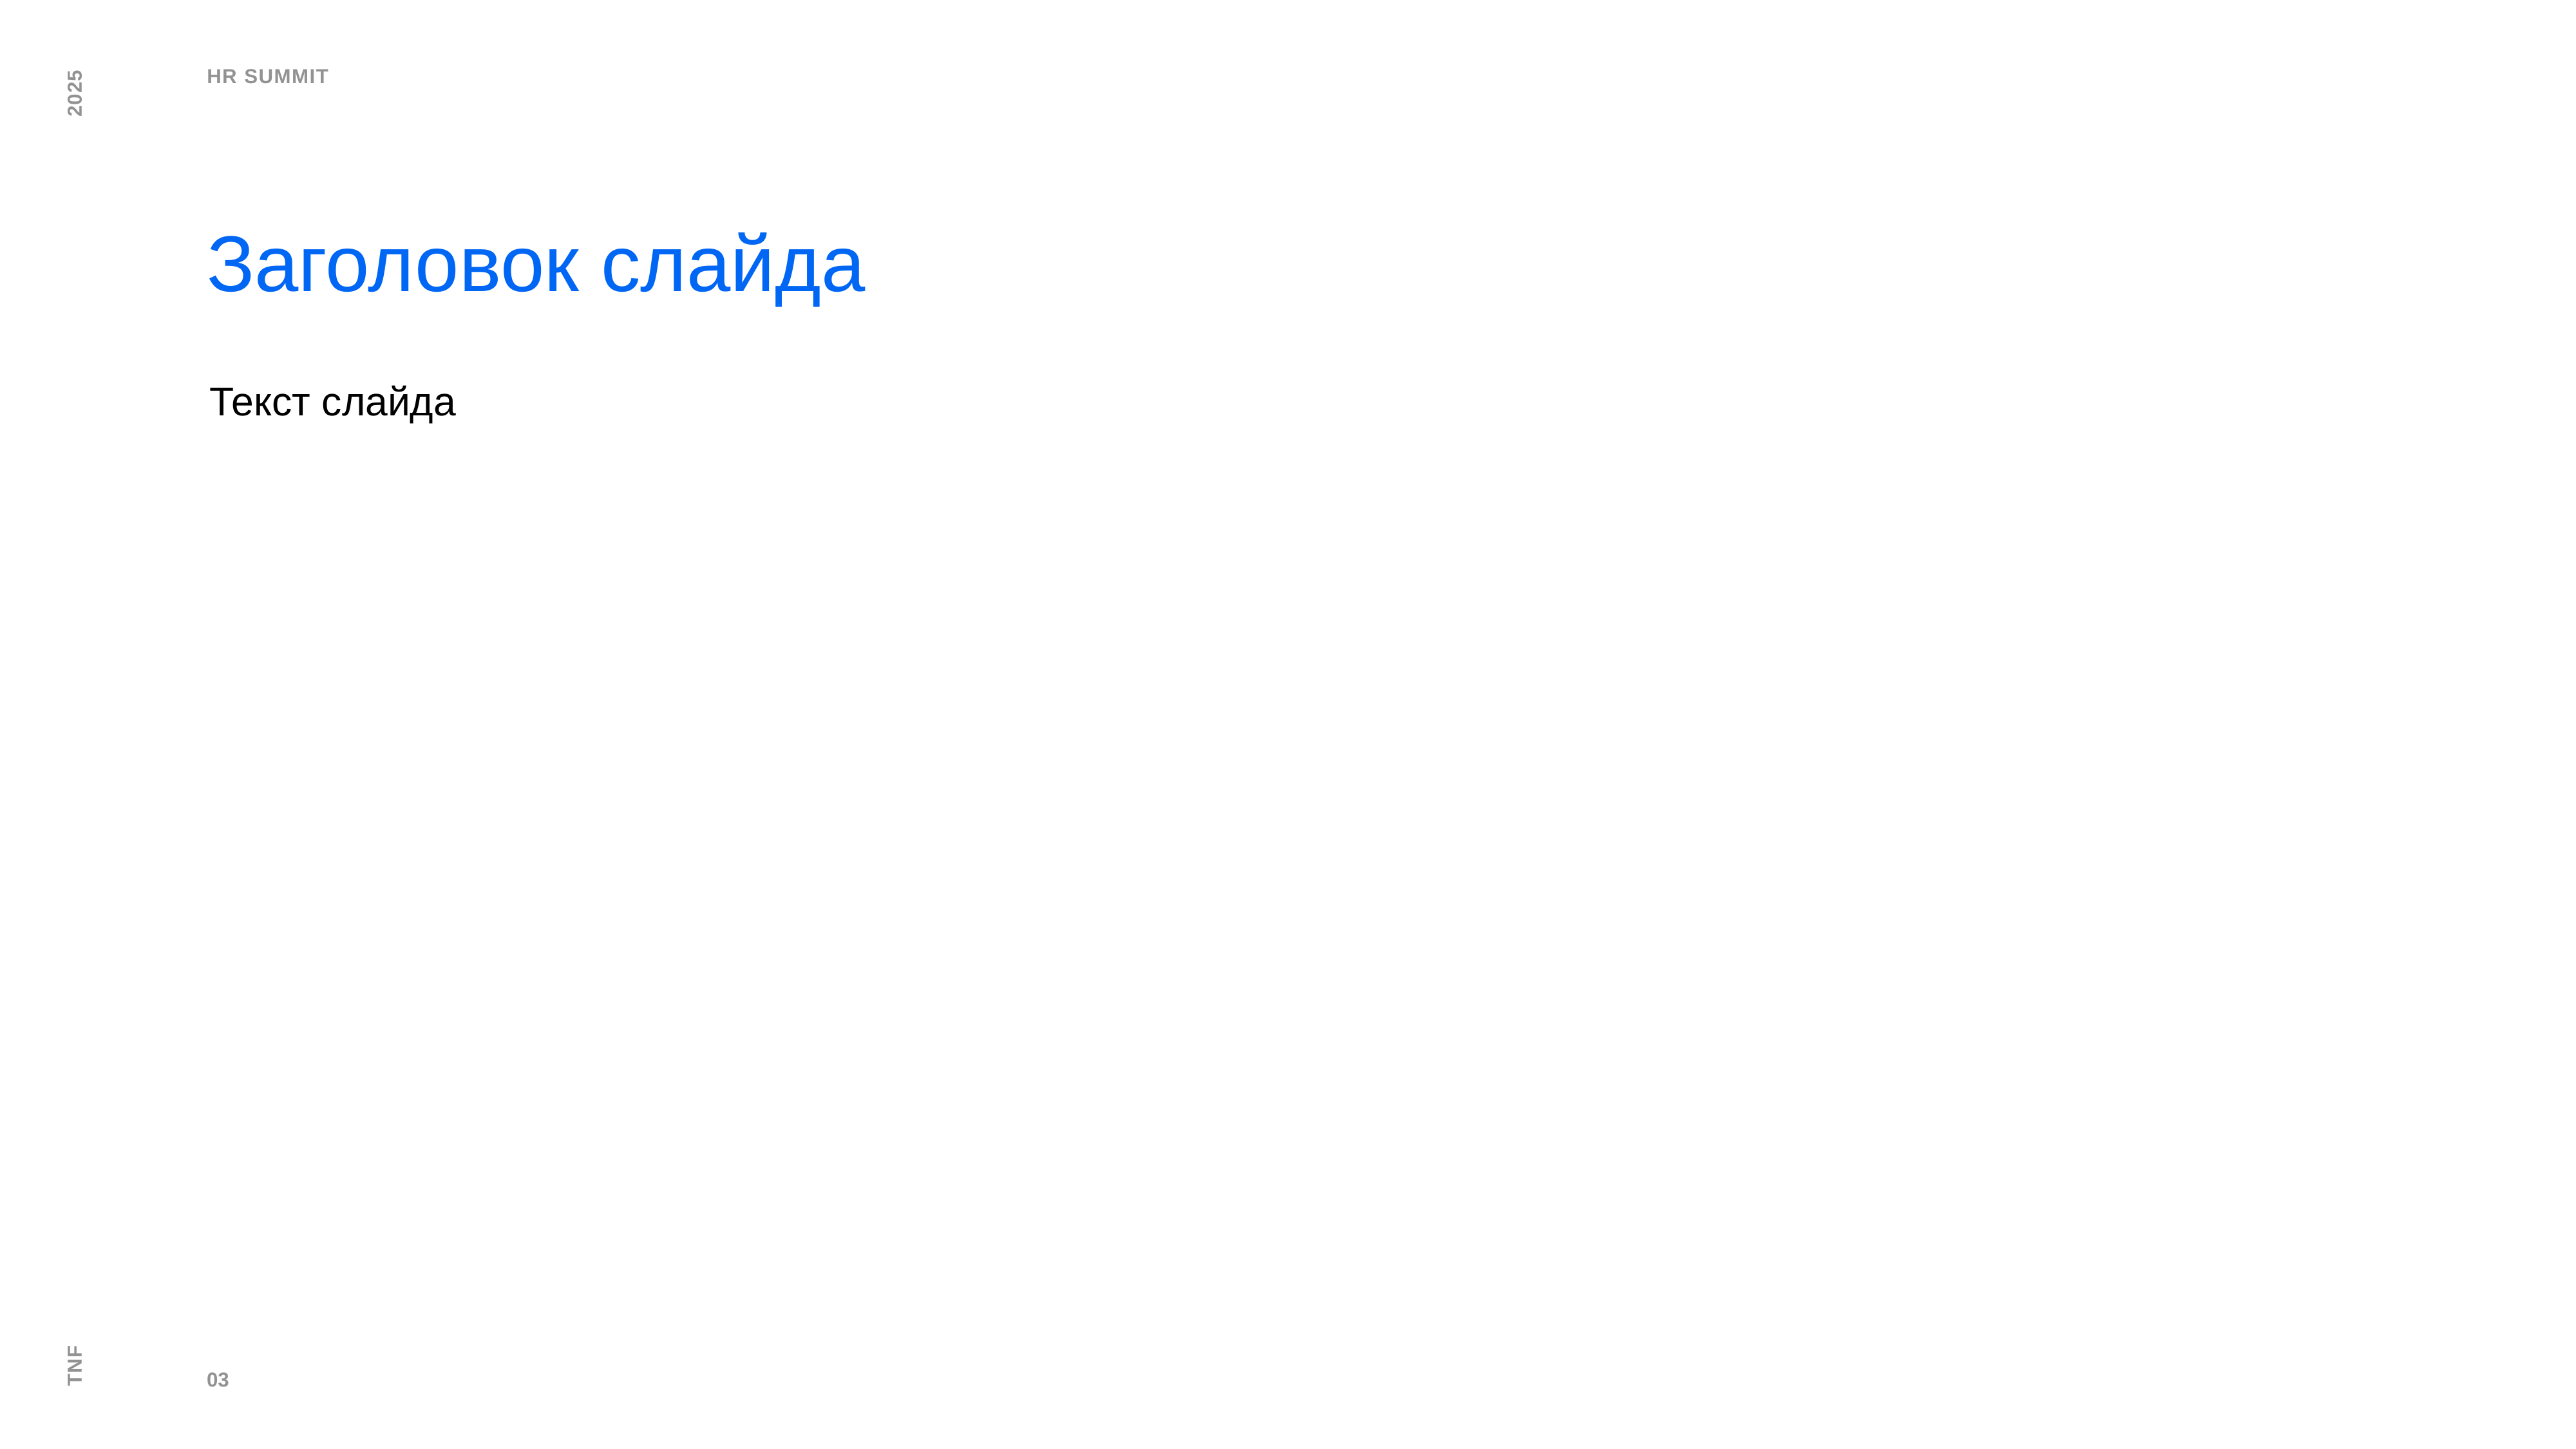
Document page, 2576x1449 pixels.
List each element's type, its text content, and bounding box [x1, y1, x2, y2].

text_box Текст слайда [204, 370, 1349, 429]
text_box 03 [201, 1361, 267, 1396]
text_box Заголовок слайда [201, 207, 1345, 313]
